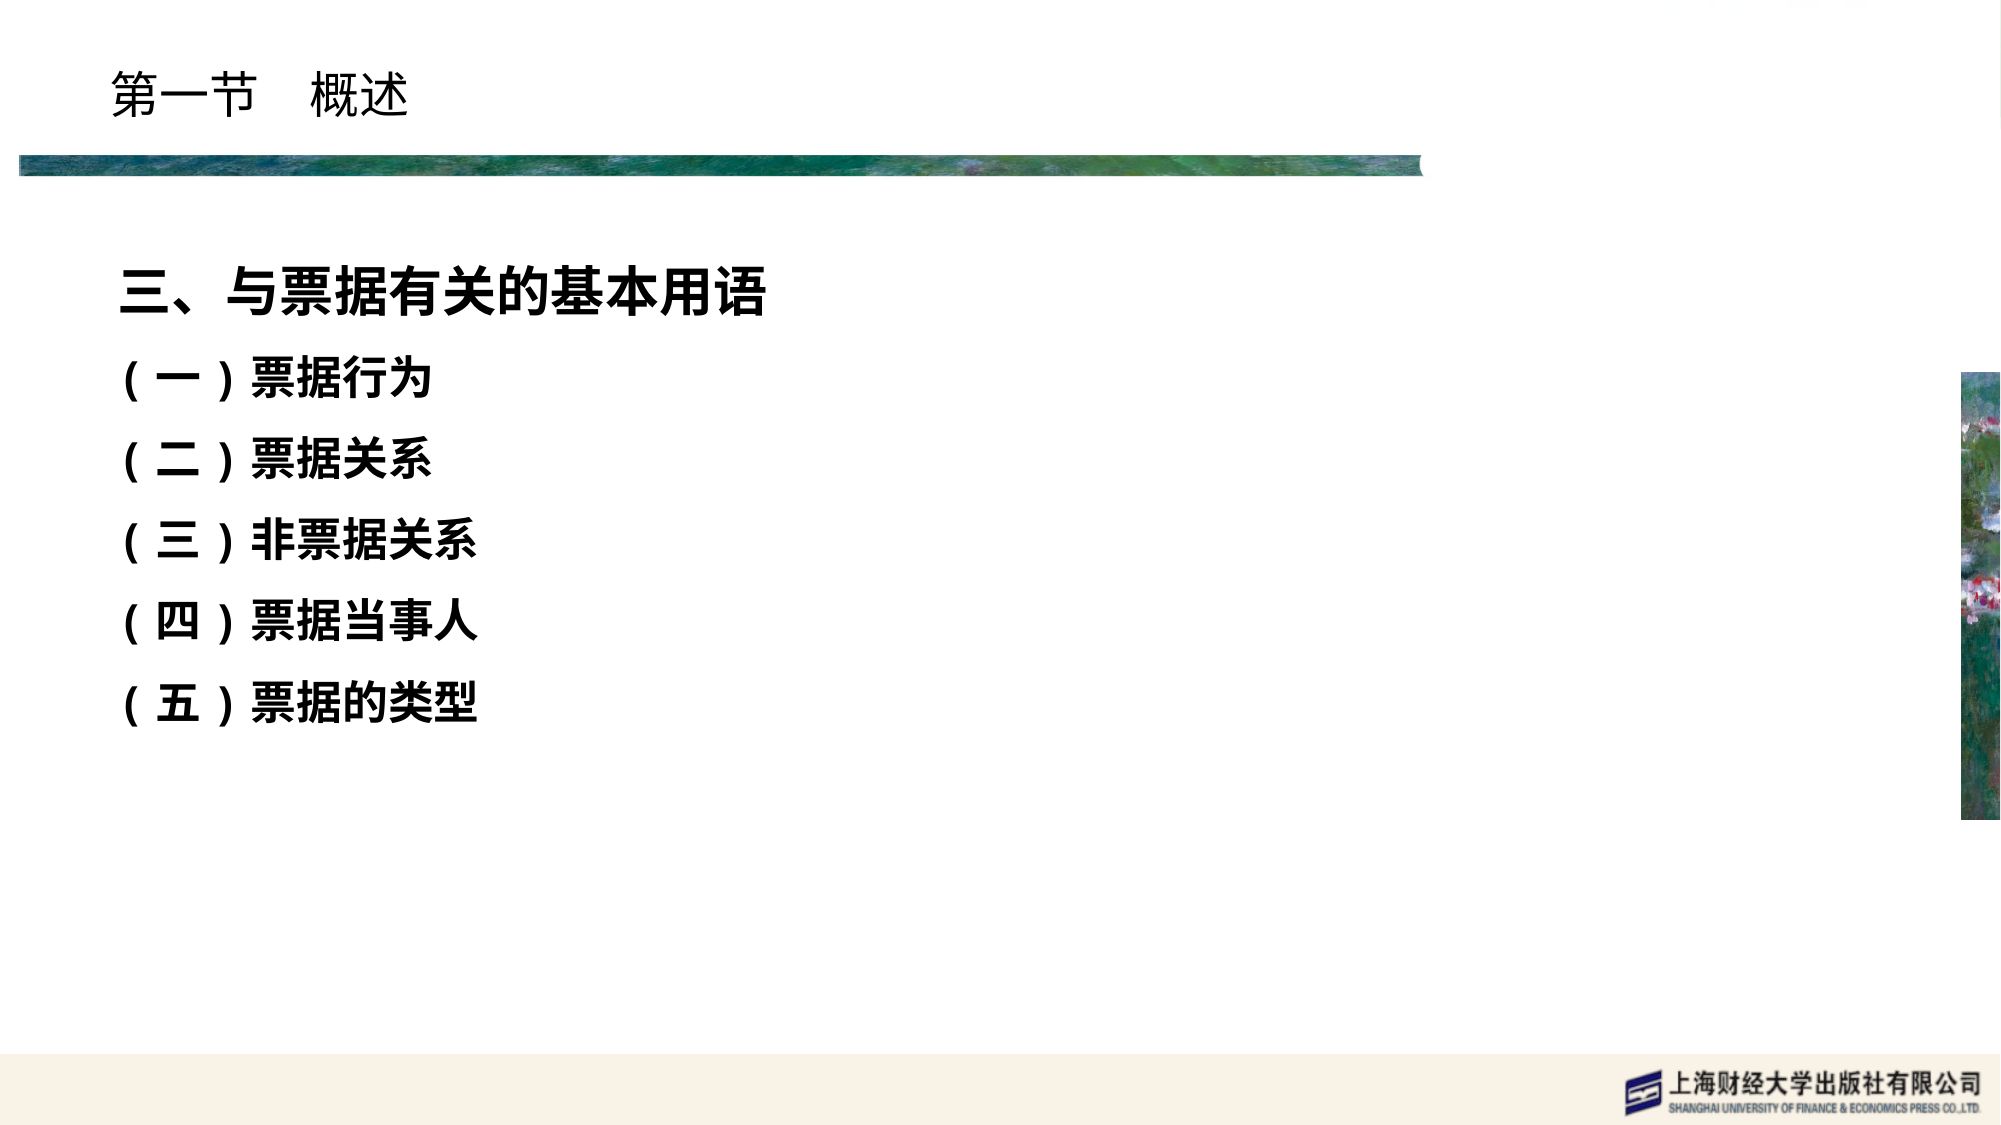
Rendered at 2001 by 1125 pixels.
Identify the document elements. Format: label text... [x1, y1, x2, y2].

picture [0, 0, 2001, 1125]
title 第一节 概述 [94, 42, 1451, 146]
list 三、与票据有关的基本用语 (一)票据行为 (二)票据关系 (三)非票据关系 (四)票据当事人 (五)票据的类型 [102, 233, 1898, 1032]
